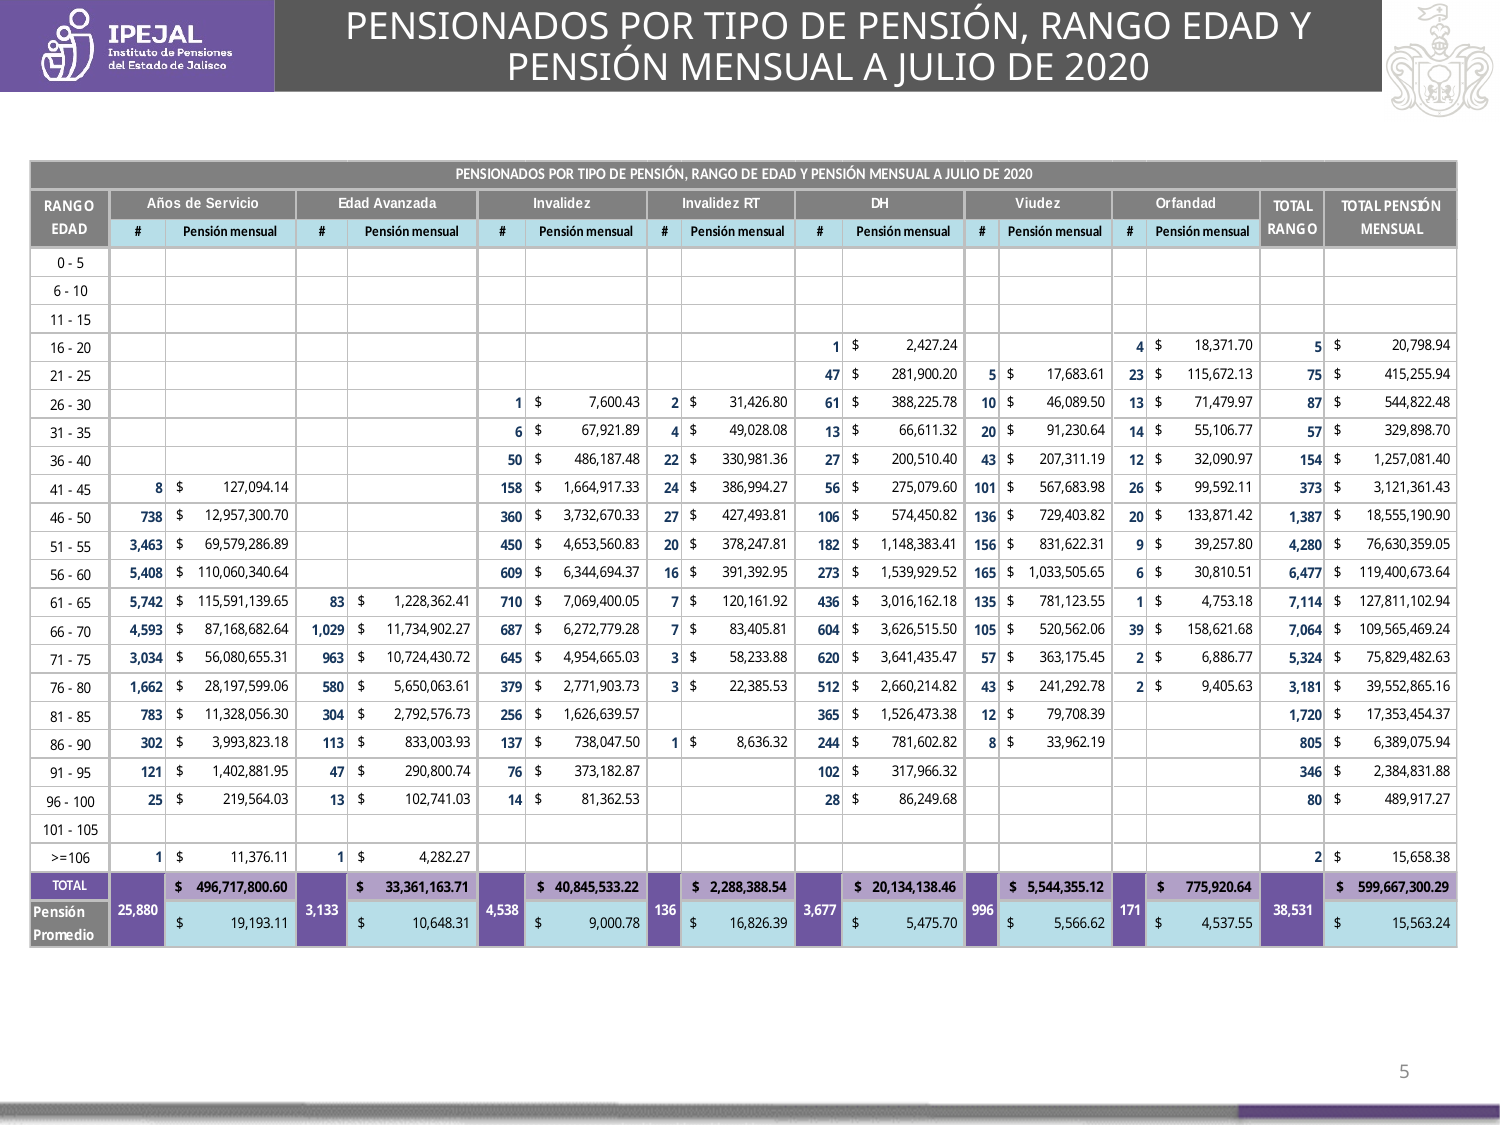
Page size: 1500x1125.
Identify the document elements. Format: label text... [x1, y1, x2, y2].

picture [0, 1096, 1500, 1125]
picture [29, 160, 1459, 950]
slide_number 5 [1074, 1042, 1425, 1103]
picture [0, 0, 275, 92]
text_box PENSIONADOS POR TIPO DE PENSIÓN, RANGO EDAD Y PENSIÓN MENSUAL A JULIO DE 2020 [279, 0, 1378, 91]
